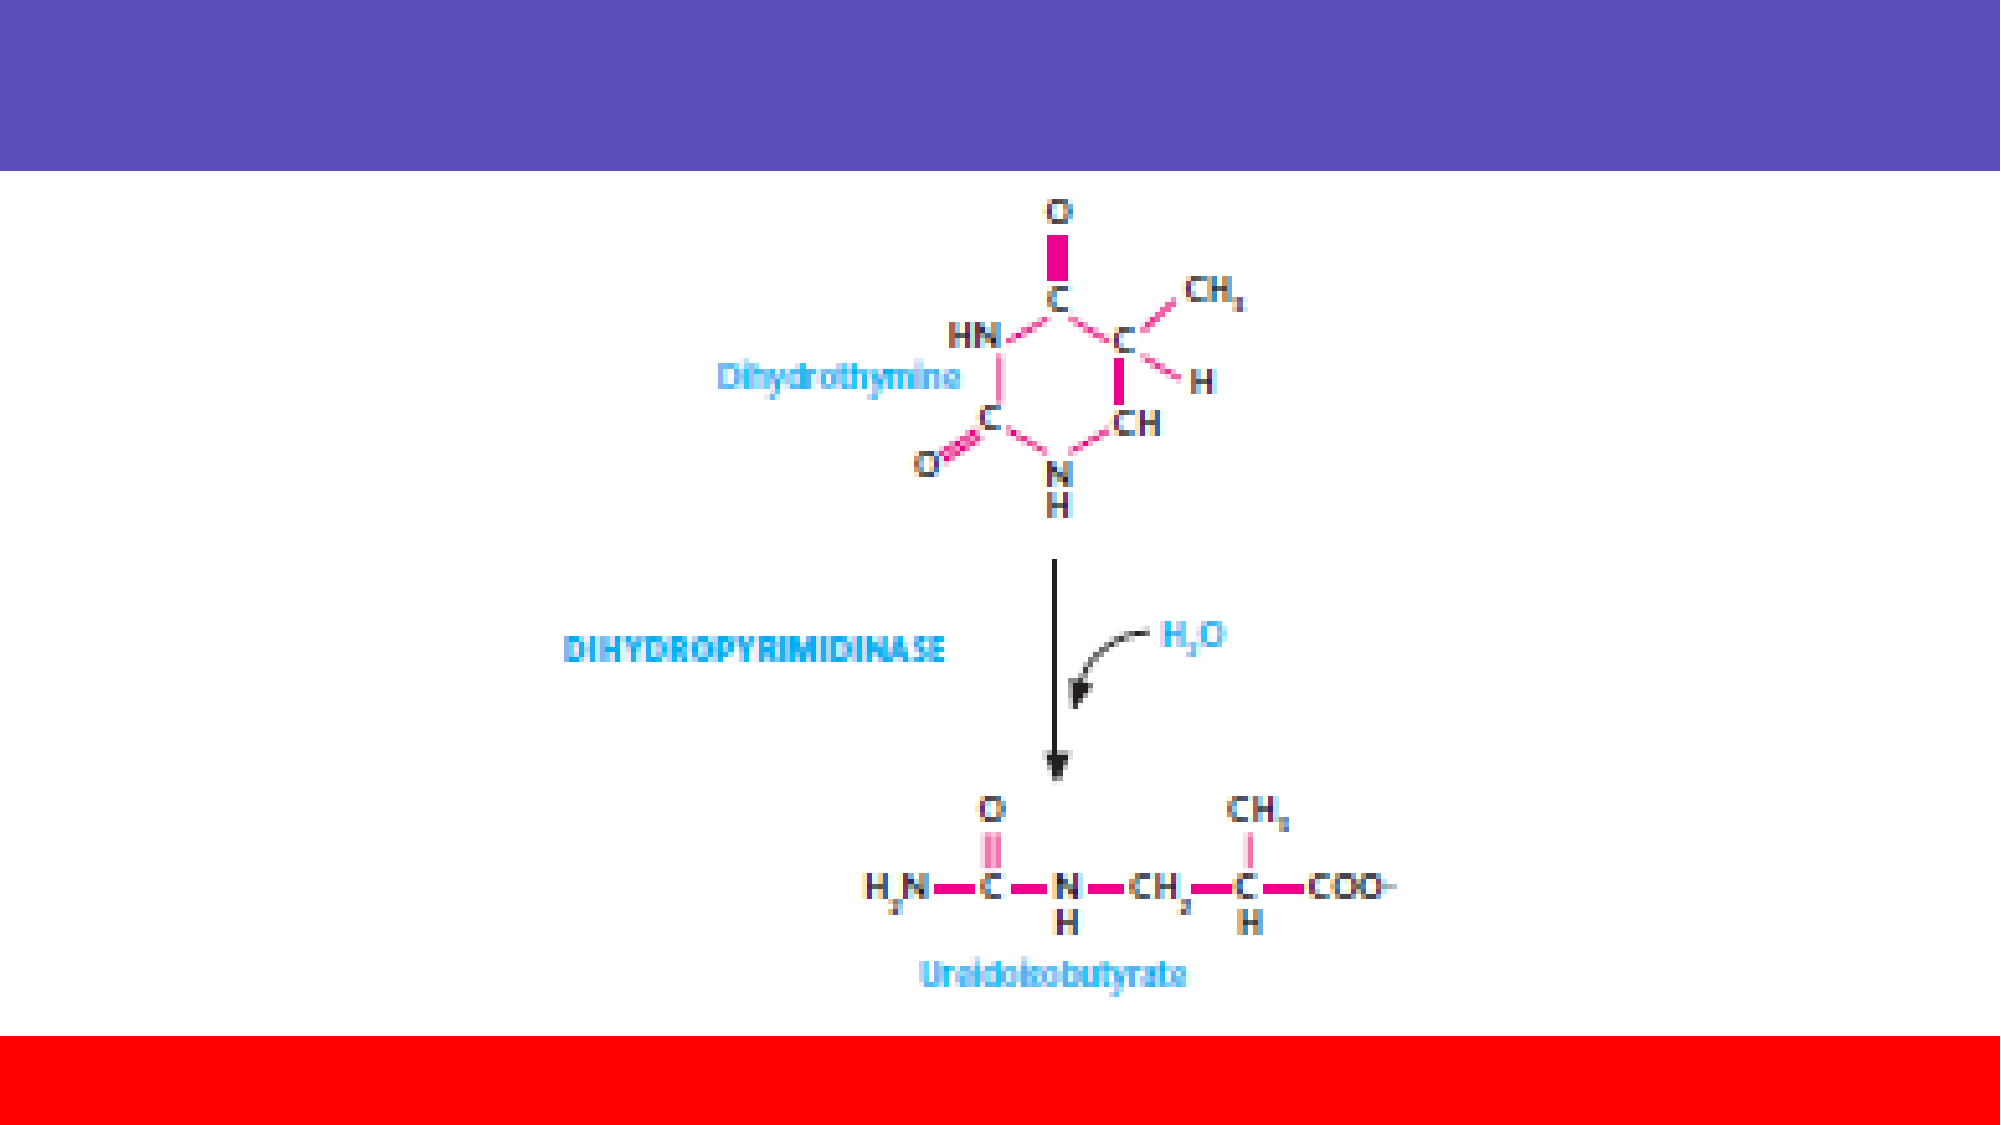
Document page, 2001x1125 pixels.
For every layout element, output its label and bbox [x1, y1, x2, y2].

text_box [0, 1035, 2000, 1125]
picture [0, 0, 2000, 171]
picture [405, 194, 1423, 1013]
